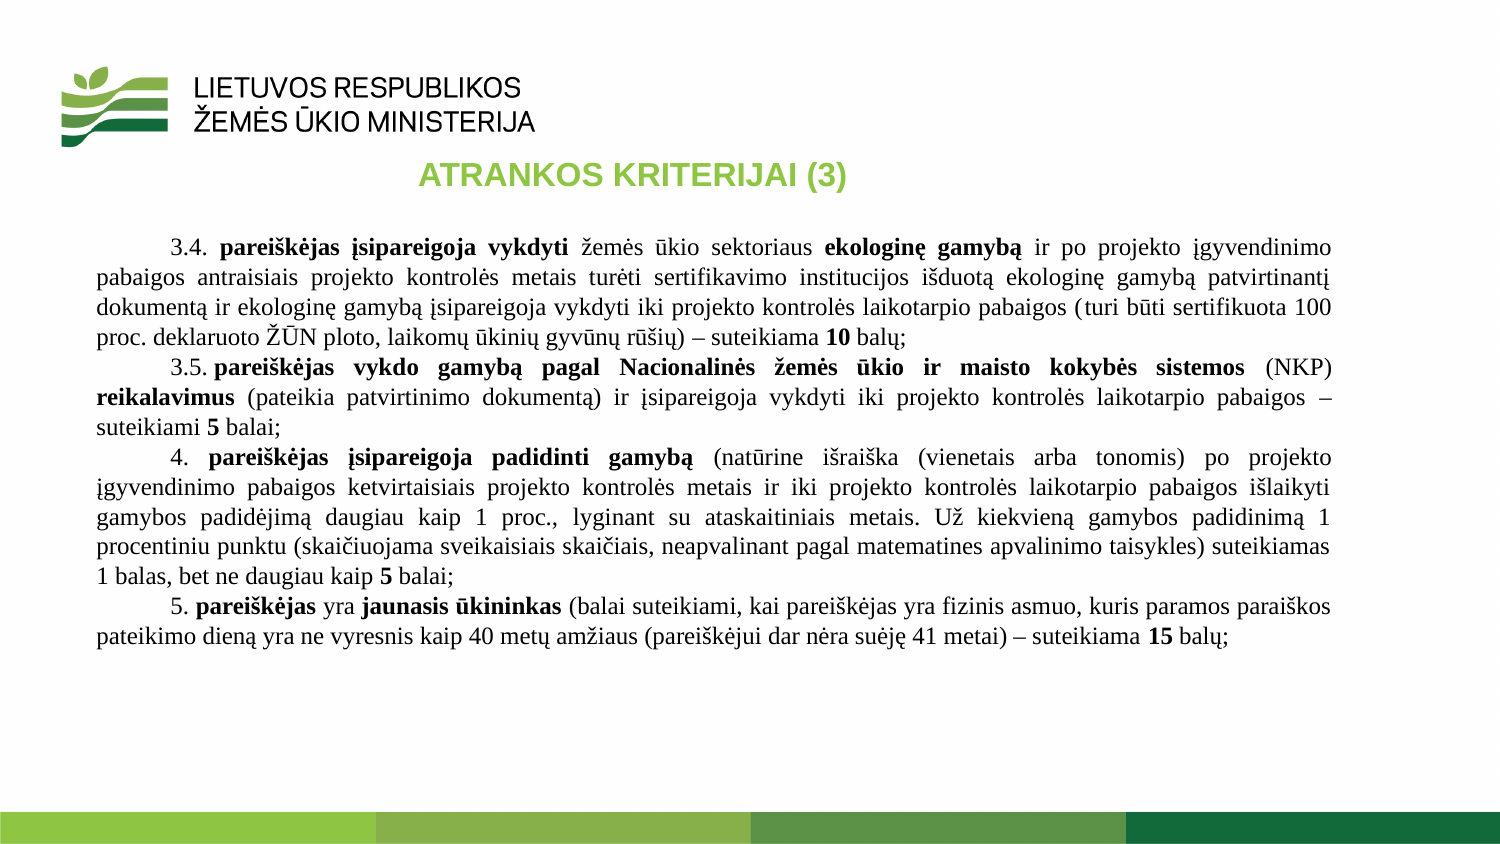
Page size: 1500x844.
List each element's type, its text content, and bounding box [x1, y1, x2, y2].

text_box 3.4. pareiškėjas įsipareigoja vykdyti žemės ūkio sektoriaus ekologinę gamybą ir po projekto įgyvendinimo pabaigos antraisiais projekto kontrolės metais turėti sertifikavimo institucijos išduotą ekologinę gamybą patvirtinantį dokumentą ir ekologinę gamybą įsipareigoja vykdyti iki projekto kontrolės laikotarpio pabaigos (turi būti sertifikuota 100 proc. deklaruoto ŽŪN ploto, laikomų ūkinių gyvūnų rūšių) – suteikiama 10 balų; 3.5. pareiškėjas vykdo gamybą pagal Nacionalinės žemės ūkio ir maisto kokybės sistemos (NKP) reikalavimus (pateikia patvirtinimo dokumentą) ir įsipareigoja vykdyti iki projekto kontrolės laikotarpio pabaigos – suteikiami 5 balai; 4. pareiškėjas įsipareigoja padidinti gamybą (natūrine išraiška (vienetais arba tonomis) po projekto įgyvendinimo pabaigos ketvirtaisiais projekto kontrolės metais ir iki projekto kontrolės laikotarpio pabaigos išlaikyti gamybos padidėjimą daugiau kaip 1 proc., lyginant su ataskaitiniais metais. Už kiekvieną gamybos padidinimą 1 procentiniu punktu (skaičiuojama sveikaisiais skaičiais, neapvalinant pagal matematines apvalinimo taisykles) suteikiamas 1 balas, bet ne daugiau kaip 5 balai; 5. pareiškėjas yra jaunasis ūkininkas (balai suteikiami, kai pareiškėjas yra fizinis asmuo, kuris paramos paraiškos pateikimo dieną yra ne vyresnis kaip 40 metų amžiaus (pareiškėjui dar nėra suėję 41 metai) – suteikiama 15 balų; [81, 222, 1348, 747]
picture [0, 0, 1500, 844]
text_box ATRANKOS KRITERIJAI (3) [403, 145, 1130, 201]
